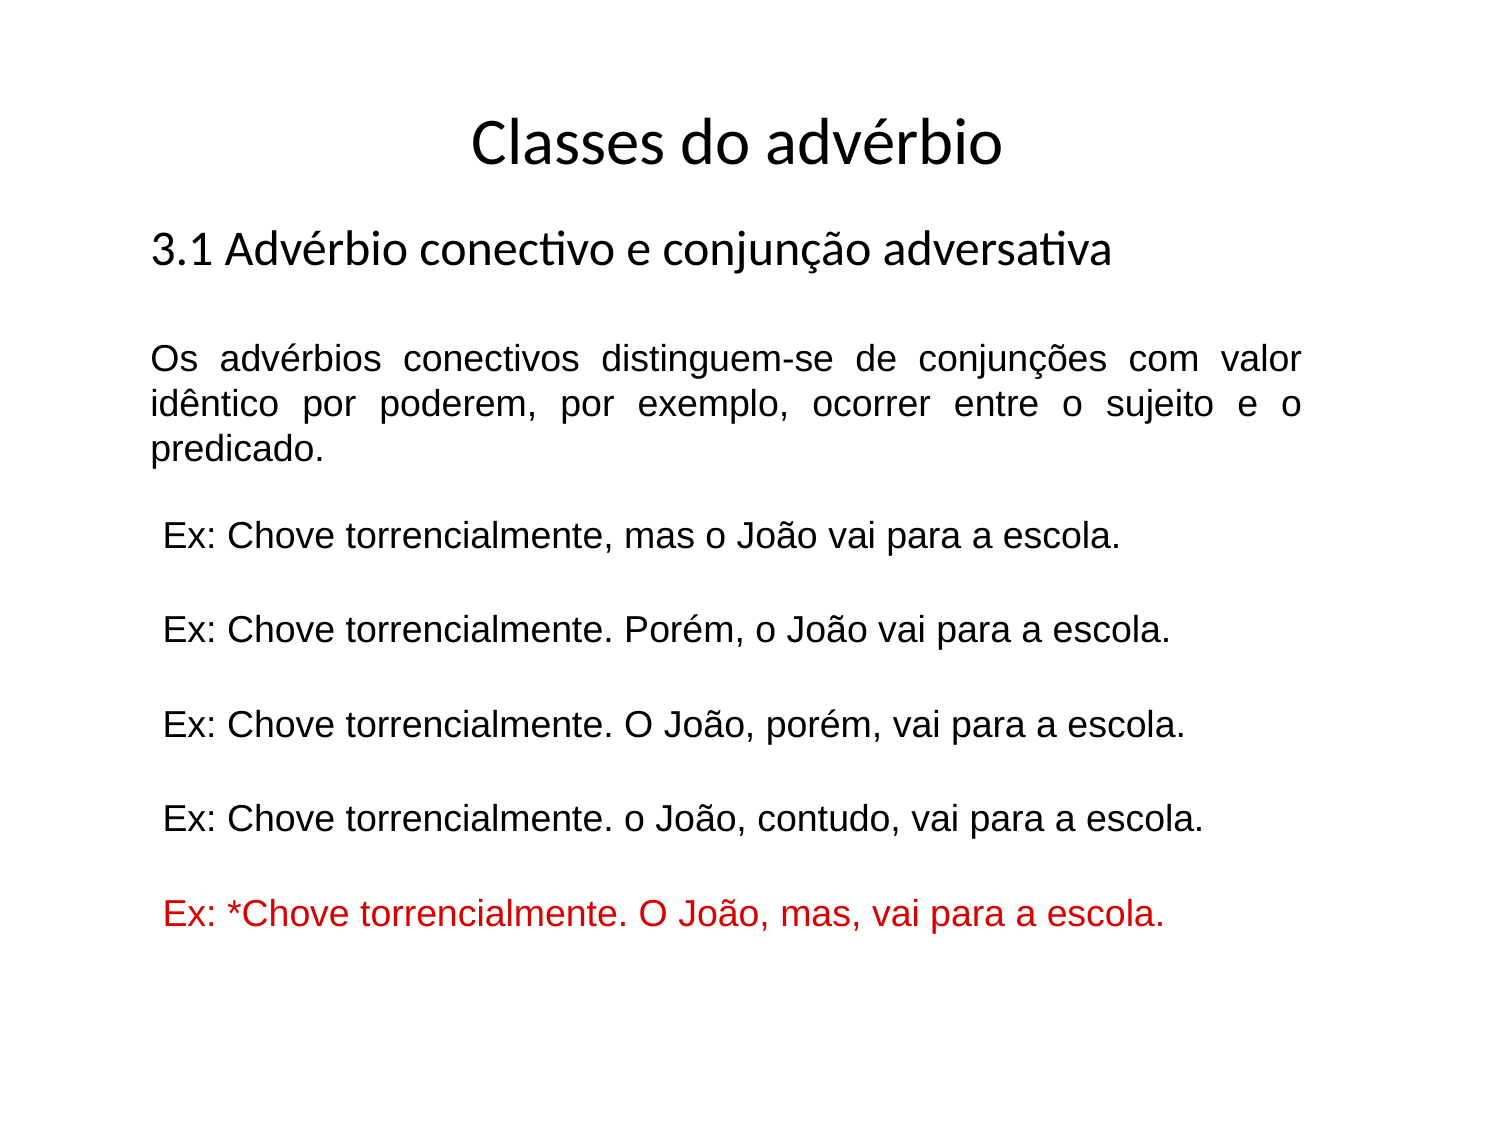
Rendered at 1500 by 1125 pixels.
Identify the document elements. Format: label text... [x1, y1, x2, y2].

text_box Ex: Chove torrencialmente. Porém, o João vai para a escola. [147, 597, 1306, 658]
text_box Classes do advérbio [395, 90, 1081, 185]
text_box Ex: Chove torrencialmente. O João, porém, vai para a escola. [147, 692, 1306, 753]
text_box Os advérbios conectivos distinguem-se de conjunções com valor idêntico por poderem, por exemplo, ocorrer entre o sujeito e o predicado. [135, 326, 1317, 476]
text_box Ex: *Chove torrencialmente. O João, mas, vai para a escola. [147, 881, 1306, 942]
text_box 3.1 Advérbio conectivo e conjunção adversativa [135, 207, 1176, 283]
text_box Ex: Chove torrencialmente. o João, contudo, vai para a escola. [147, 786, 1306, 847]
text_box Ex: Chove torrencialmente, mas o João vai para a escola. [147, 503, 1306, 564]
